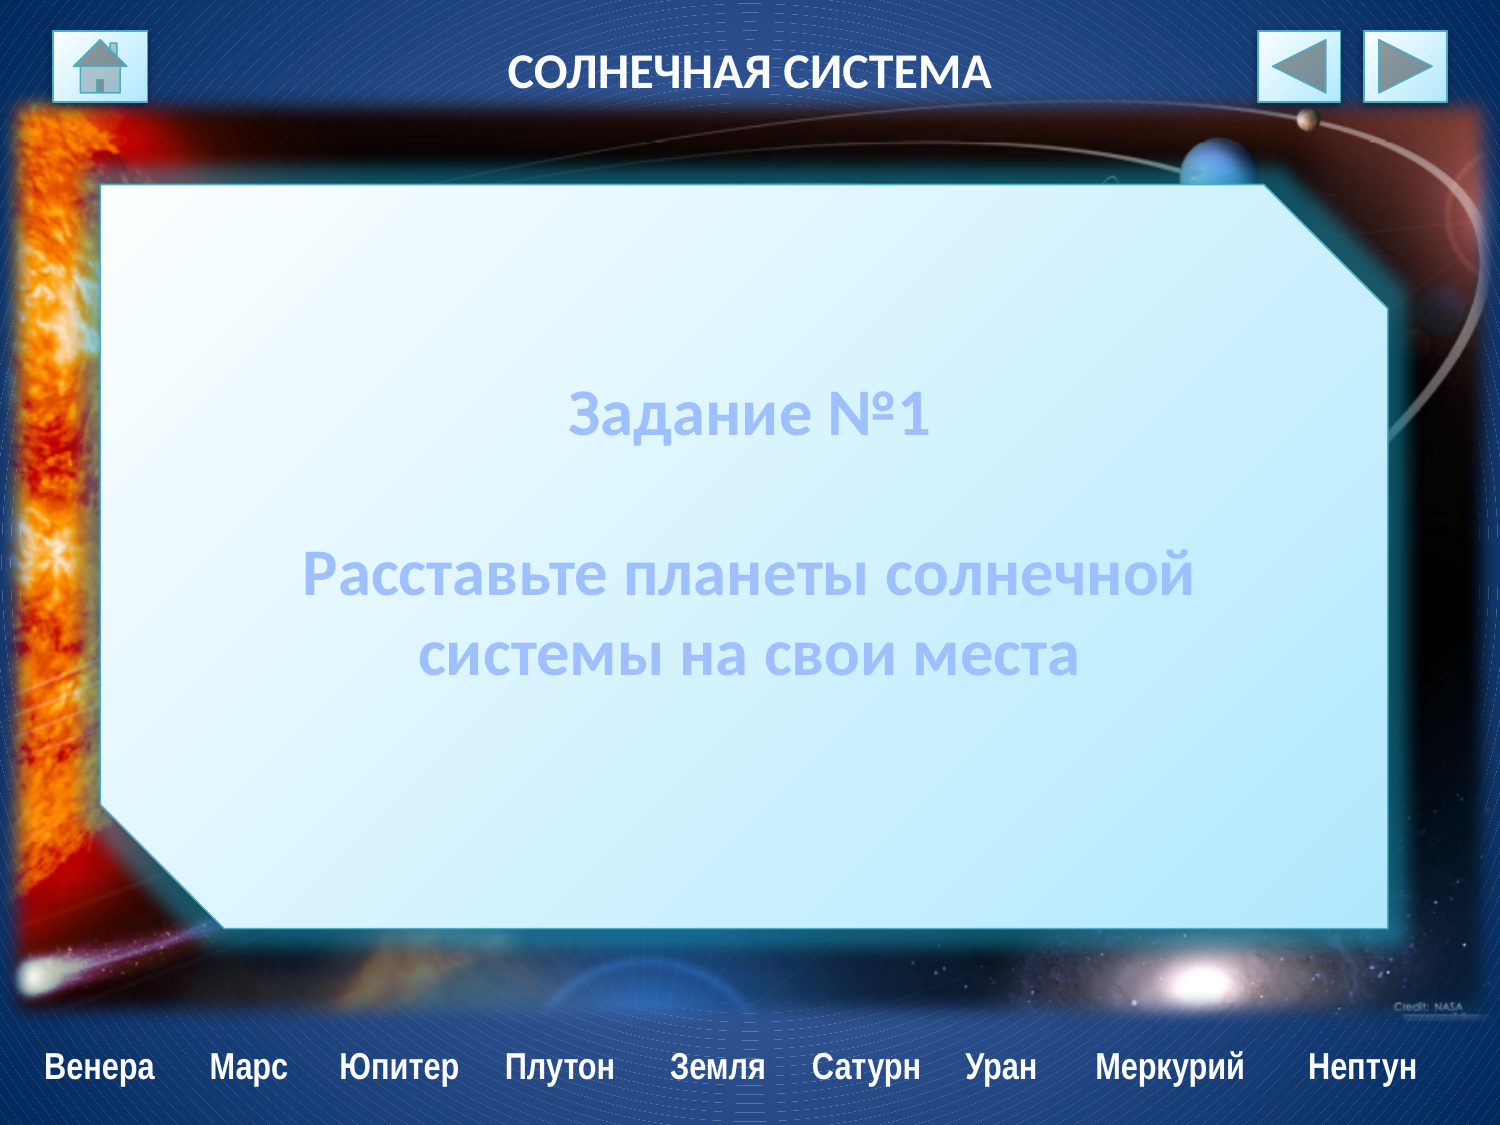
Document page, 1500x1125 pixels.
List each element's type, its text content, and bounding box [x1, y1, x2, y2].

text_box СОЛНЕЧНАЯ СИСТЕМА [336, 30, 1164, 88]
text_box [52, 30, 148, 88]
text_box [1363, 30, 1448, 88]
text_box [1257, 30, 1341, 88]
text_box Сатурн [797, 1037, 950, 1095]
text_box Марс [194, 1037, 324, 1095]
text_box Плутон [490, 1037, 668, 1095]
text_box Земля [668, 1037, 797, 1095]
text_box Венера [29, 1037, 194, 1095]
text_box Уран [950, 1037, 1093, 1095]
picture [0, 89, 1500, 1028]
text_box Меркурий [1093, 1037, 1270, 1095]
text_box Нептун [1293, 1037, 1459, 1095]
text_box Юпитер [324, 1037, 490, 1095]
